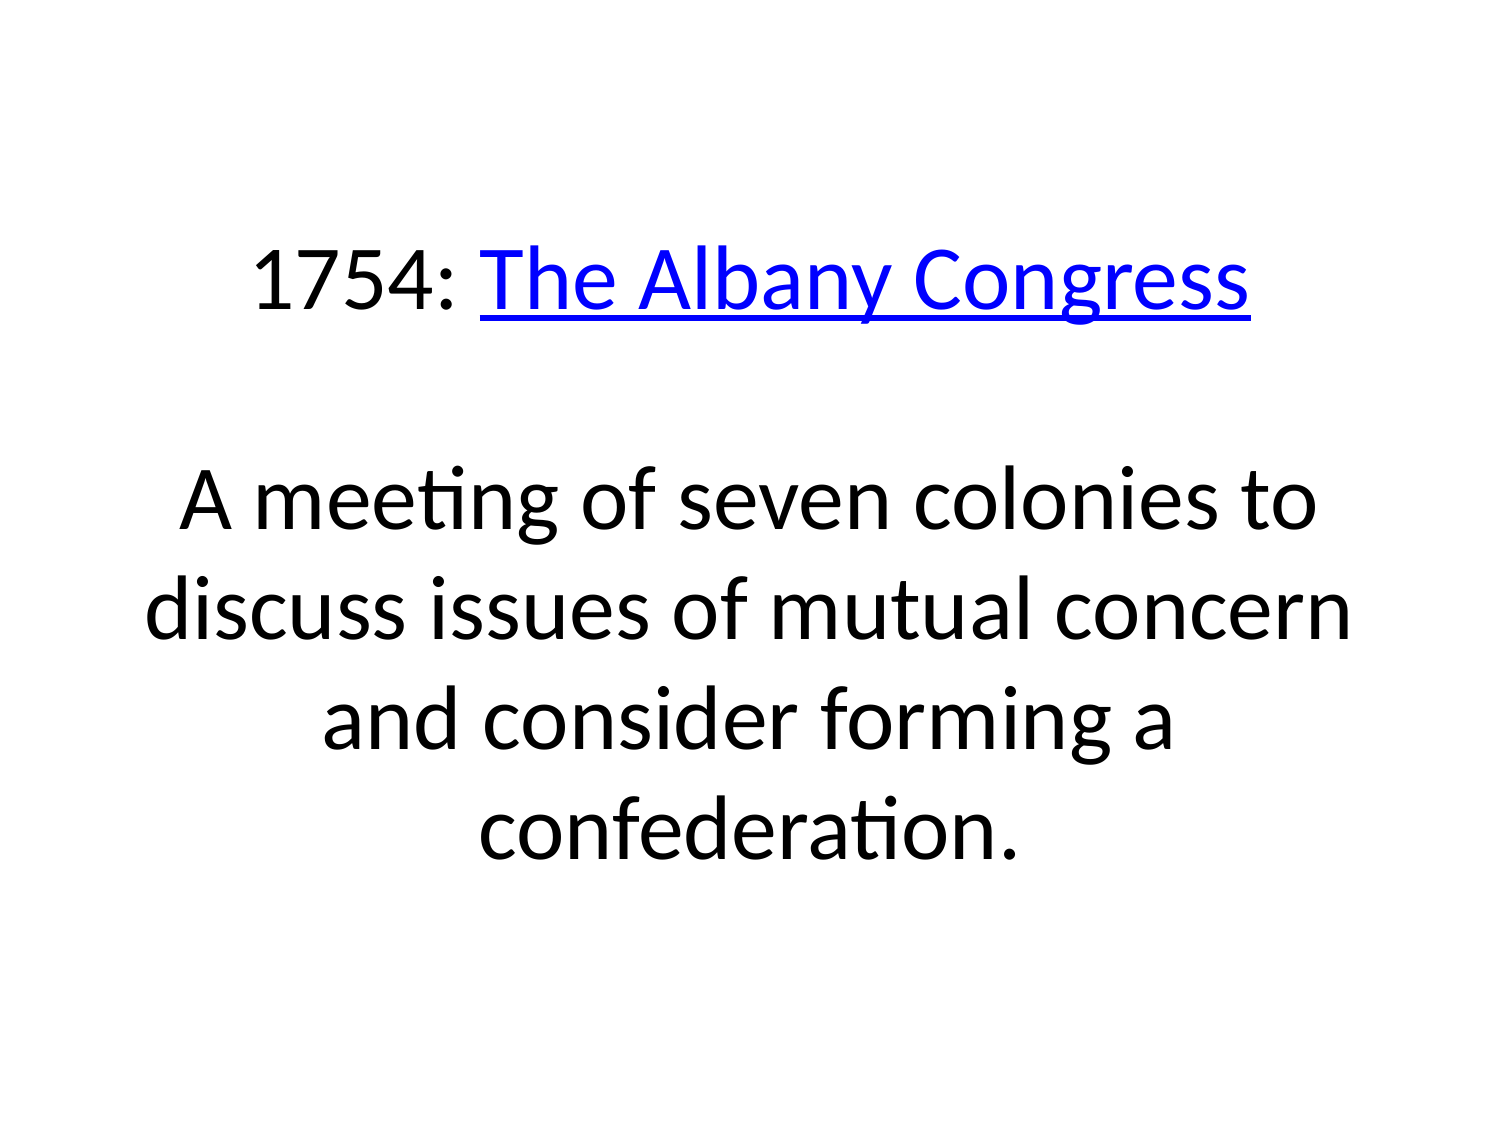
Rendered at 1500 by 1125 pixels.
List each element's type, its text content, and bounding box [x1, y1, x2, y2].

title 1754: The Albany Congress A meeting of seven colonies to discuss issues of mutual concern and consider forming a confederation. [74, 44, 1426, 1051]
